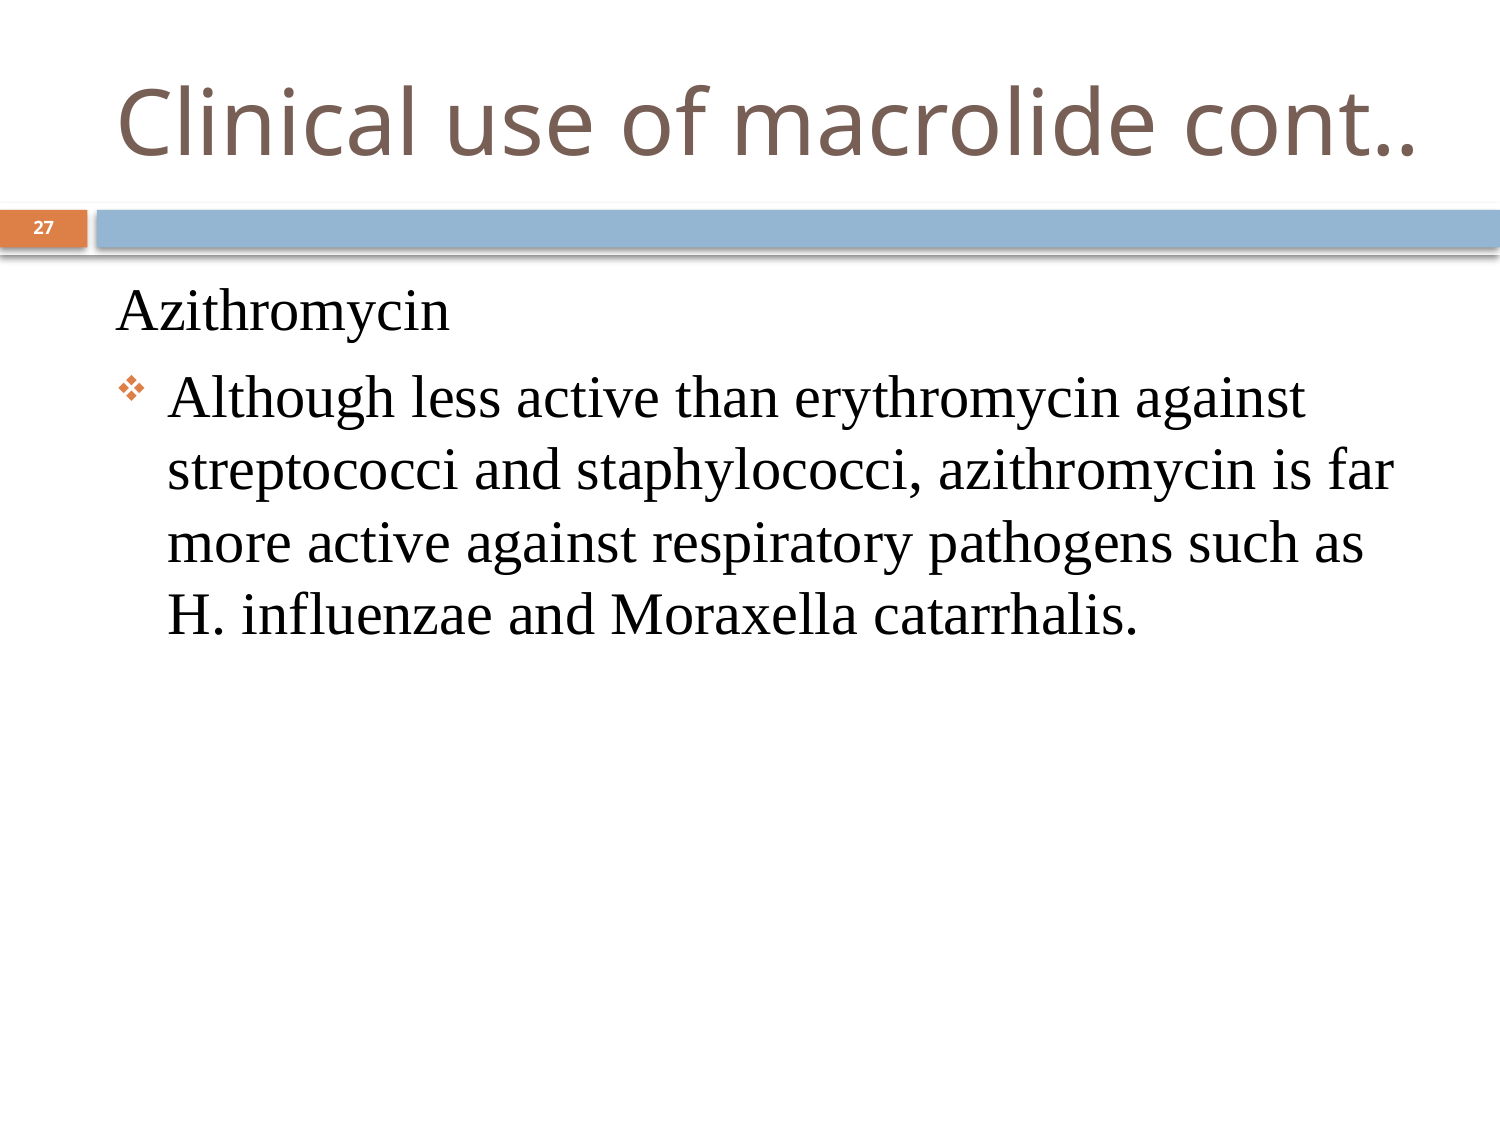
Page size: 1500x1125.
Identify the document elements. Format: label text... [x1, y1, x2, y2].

list Azithromycin Although less active than erythromycin against streptococci and staphylococci, azithromycin is far more active against respiratory pathogens such as H. influenzae and Moraxella catarrhalis. [100, 262, 1438, 1000]
title Clinical use of macrolide cont.. [100, 37, 1438, 200]
slide_number 27 [0, 208, 88, 249]
